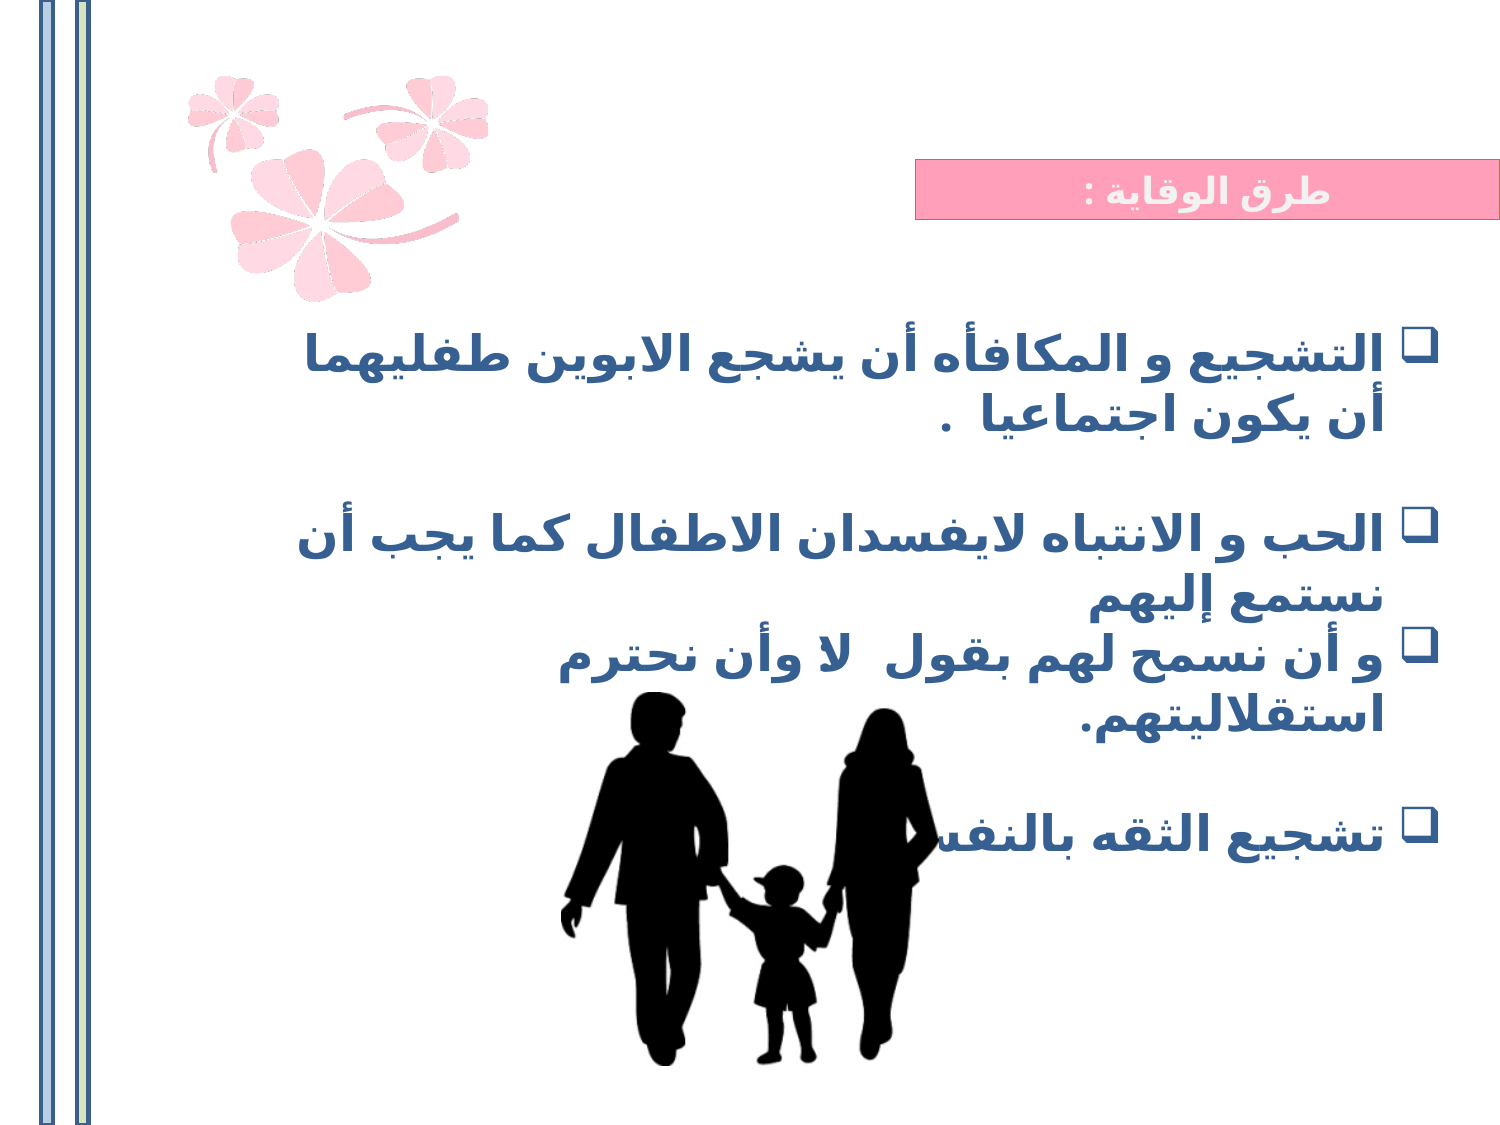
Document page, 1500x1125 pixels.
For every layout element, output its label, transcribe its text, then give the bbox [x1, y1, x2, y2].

text_box التشجيع و المكافأه أن يشجع الابوين طفليهما أن يكون اجتماعيا . الحب و الانتباه لايفسدان الاطفال كما يجب أن نستمع إليهم و أن نسمح لهم بقول :لا وأن نحترم استقلاليتهم. تشجيع الثقه بالنفس . [229, 314, 1458, 930]
text_box [75, 0, 91, 1125]
picture [159, 0, 538, 348]
picture [560, 692, 940, 1066]
text_box [39, 0, 55, 1125]
text_box طرق الوقاية : [915, 159, 1500, 220]
